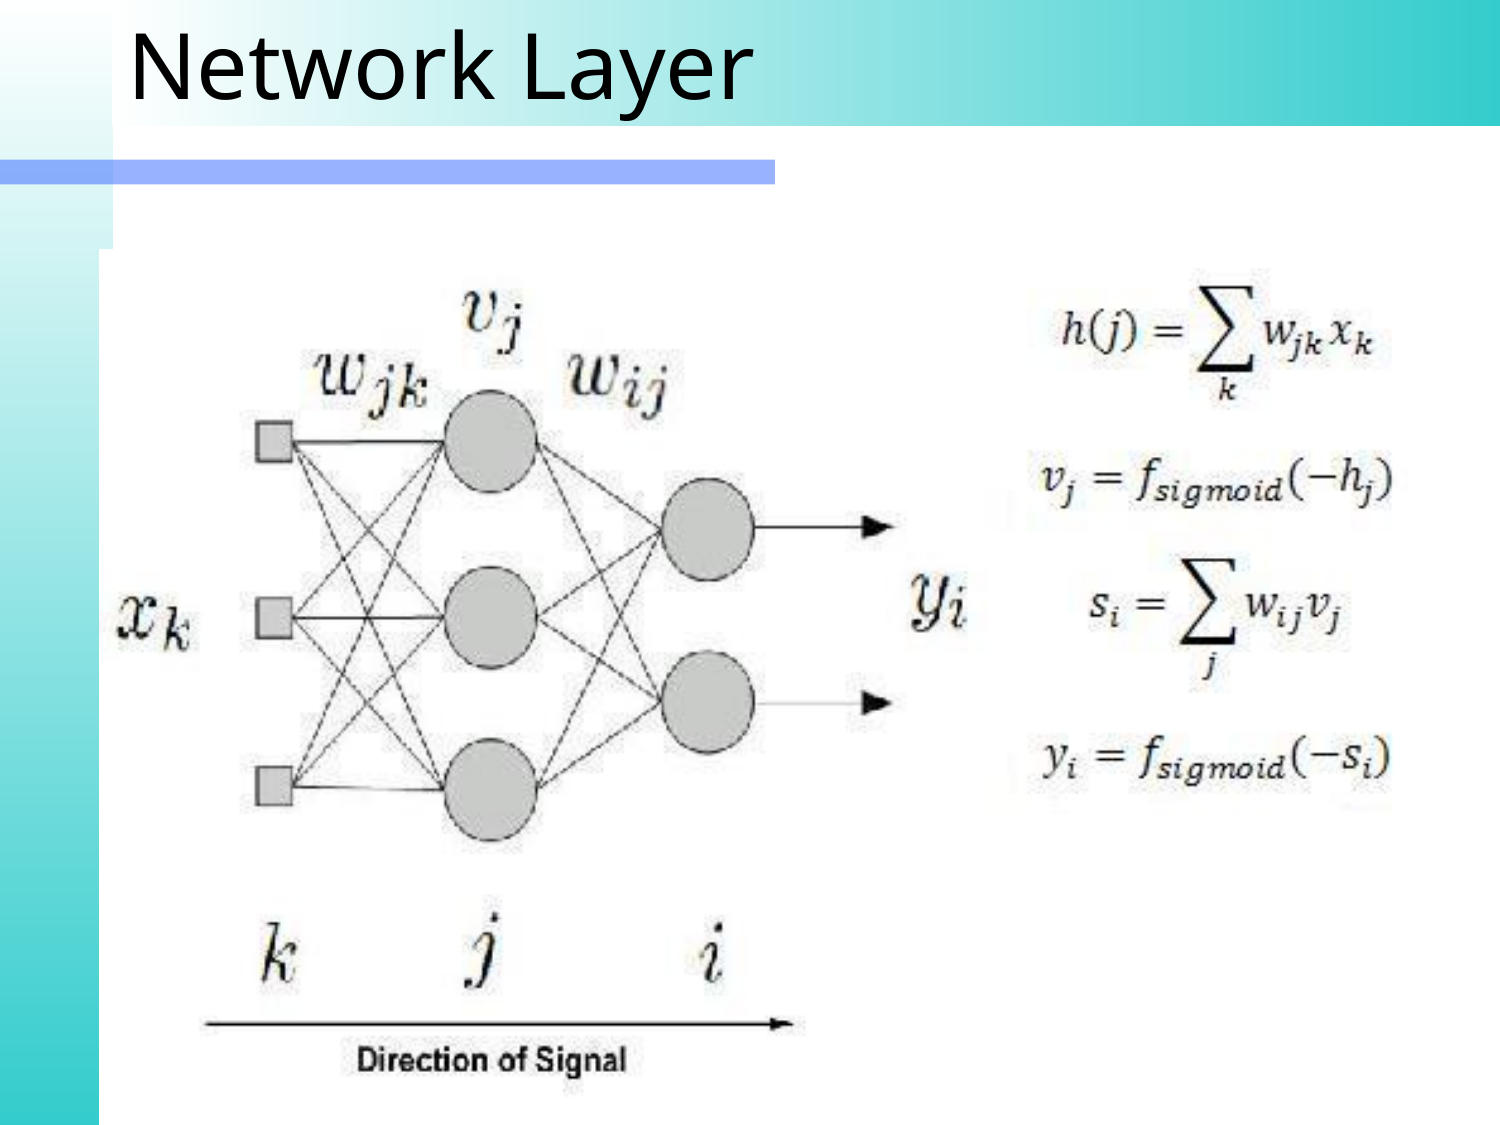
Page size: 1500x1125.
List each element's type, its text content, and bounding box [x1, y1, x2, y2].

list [99, 248, 1426, 1125]
title Network Layer [111, 0, 1426, 126]
